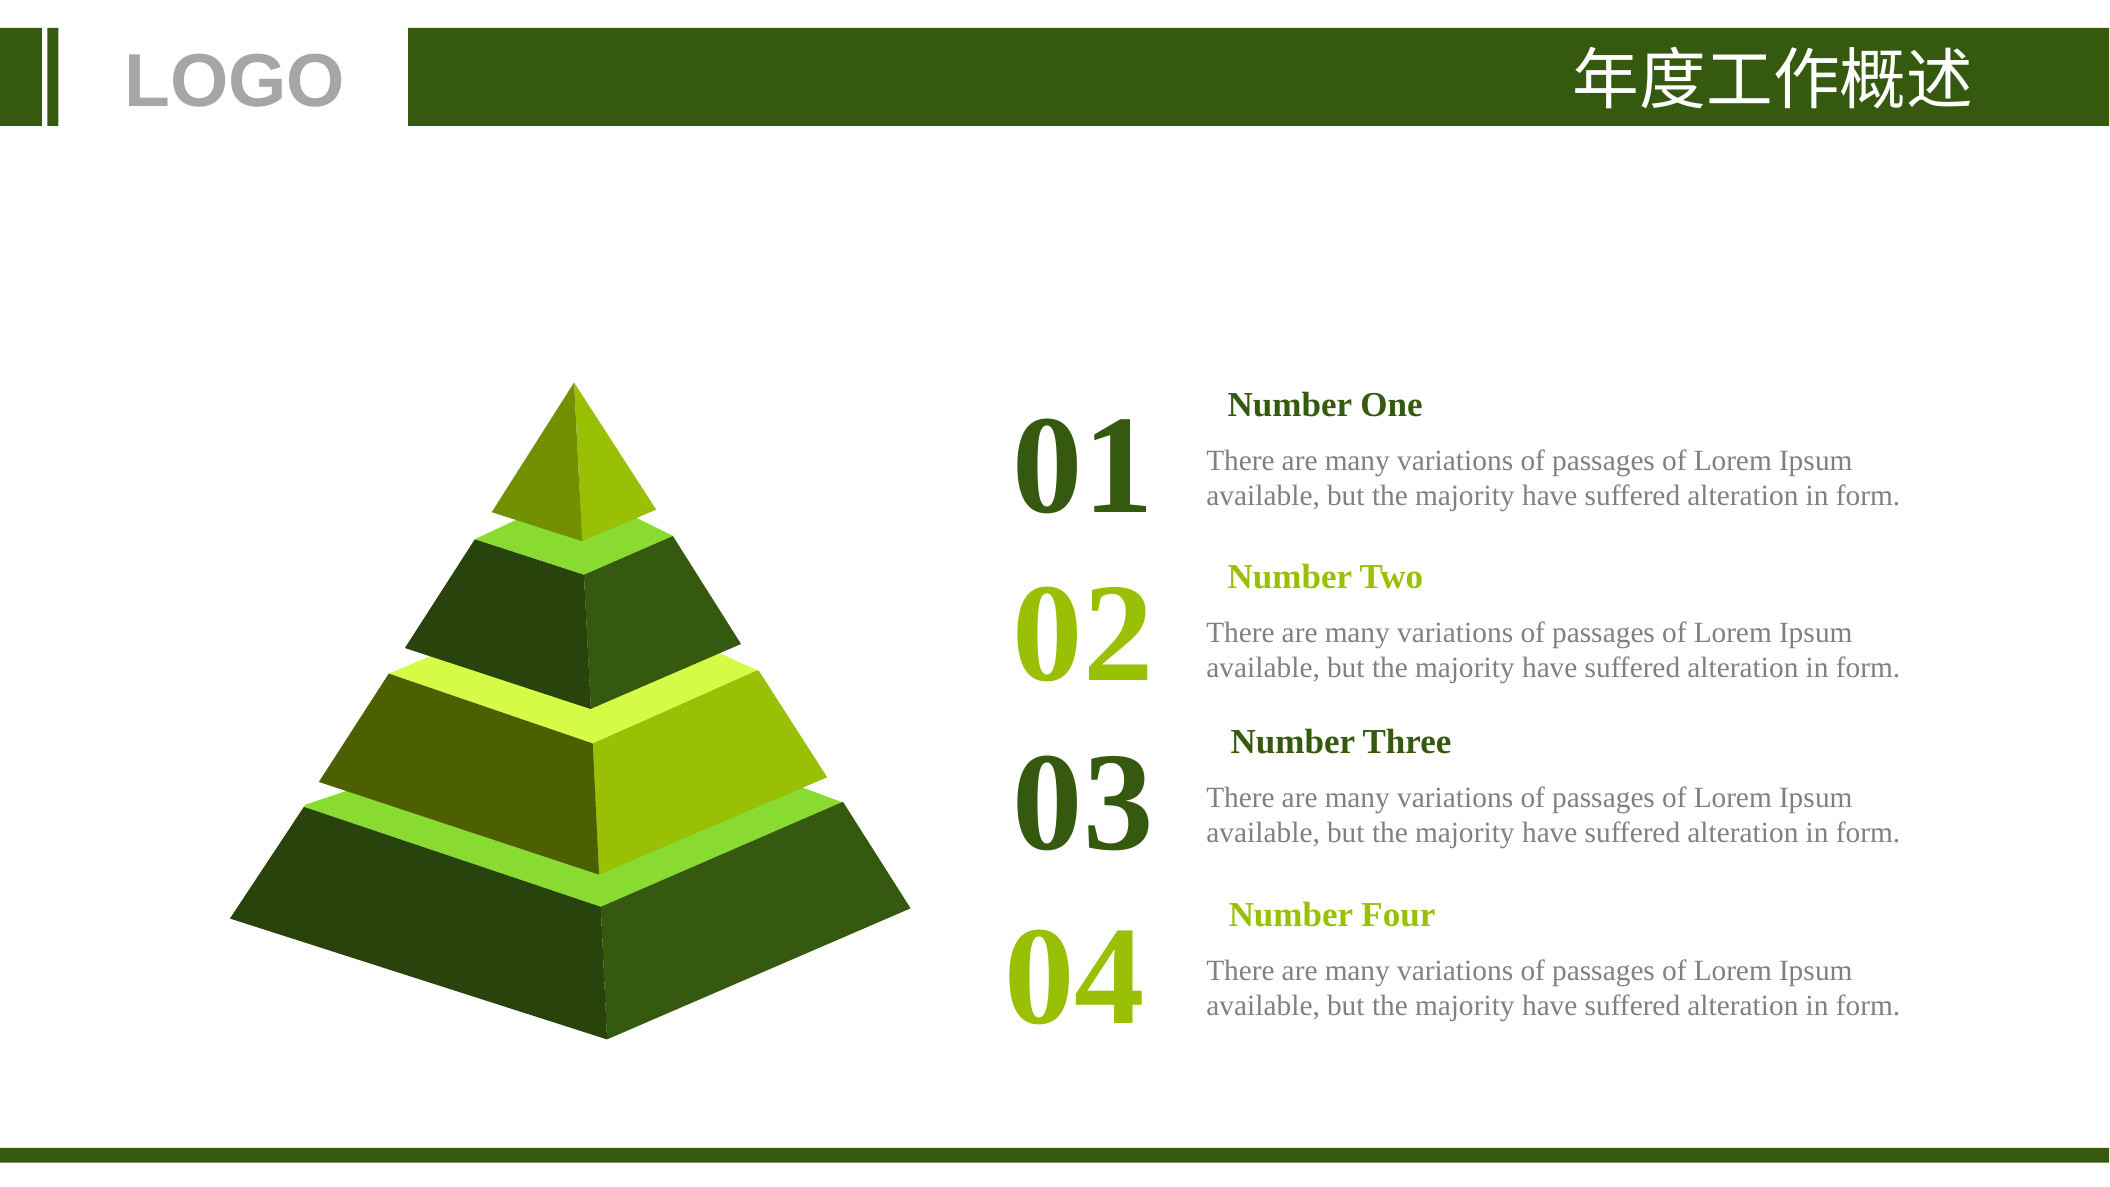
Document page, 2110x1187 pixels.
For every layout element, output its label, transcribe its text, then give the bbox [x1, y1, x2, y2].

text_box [404, 490, 741, 709]
text_box 年度工作概述 [1557, 28, 1989, 124]
text_box 04 [1004, 882, 1145, 1052]
text_box LOGO [78, 31, 391, 122]
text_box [1206, 381, 1927, 530]
text_box [46, 27, 59, 127]
text_box [0, 1147, 2110, 1164]
text_box [0, 27, 43, 127]
text_box [407, 27, 2110, 127]
text_box 03 [1012, 709, 1154, 878]
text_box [1206, 891, 1927, 1040]
text_box 01 [1012, 372, 1154, 539]
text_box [1206, 553, 1927, 684]
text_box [1206, 717, 1927, 867]
text_box 02 [1012, 539, 1154, 708]
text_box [318, 591, 828, 875]
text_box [229, 708, 911, 1040]
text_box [491, 382, 657, 542]
